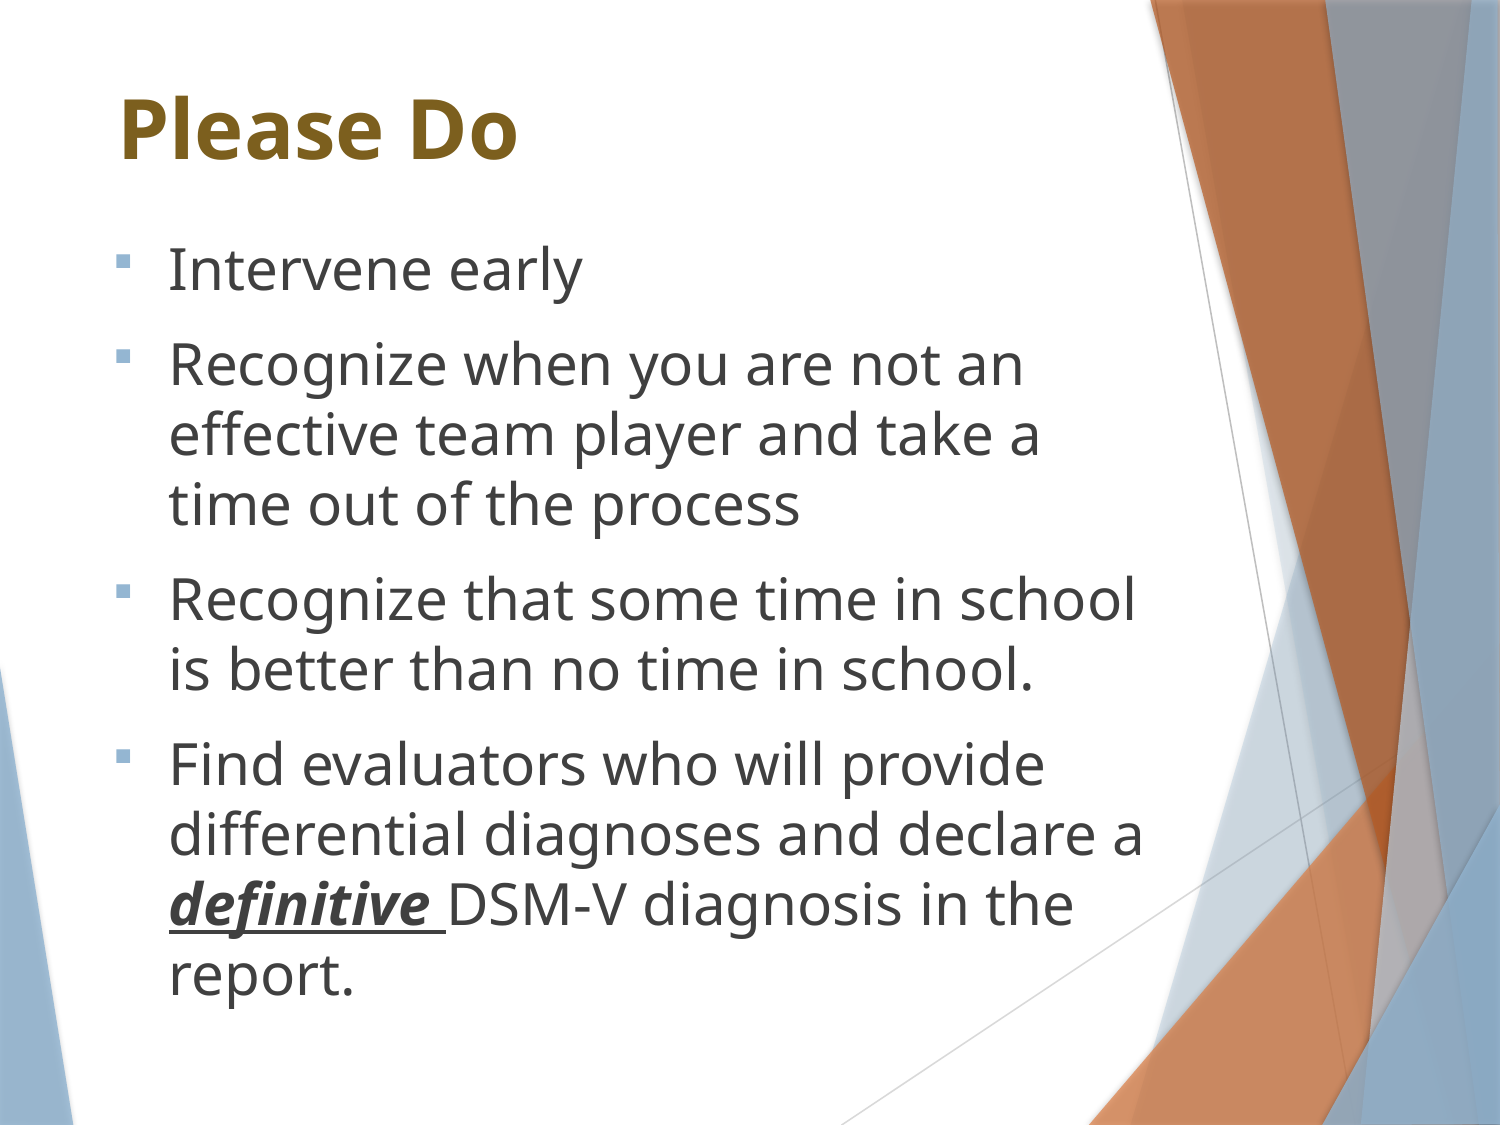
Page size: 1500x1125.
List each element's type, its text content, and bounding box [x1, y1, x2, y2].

list Intervene early Recognize when you are not an effective team player and take a time out of the process Recognize that some time in school is better than no time in school. Find evaluators who will provide differential diagnoses and declare a definitive DSM-V diagnosis in the report. [97, 224, 1173, 1100]
title Please Do [102, 68, 625, 163]
